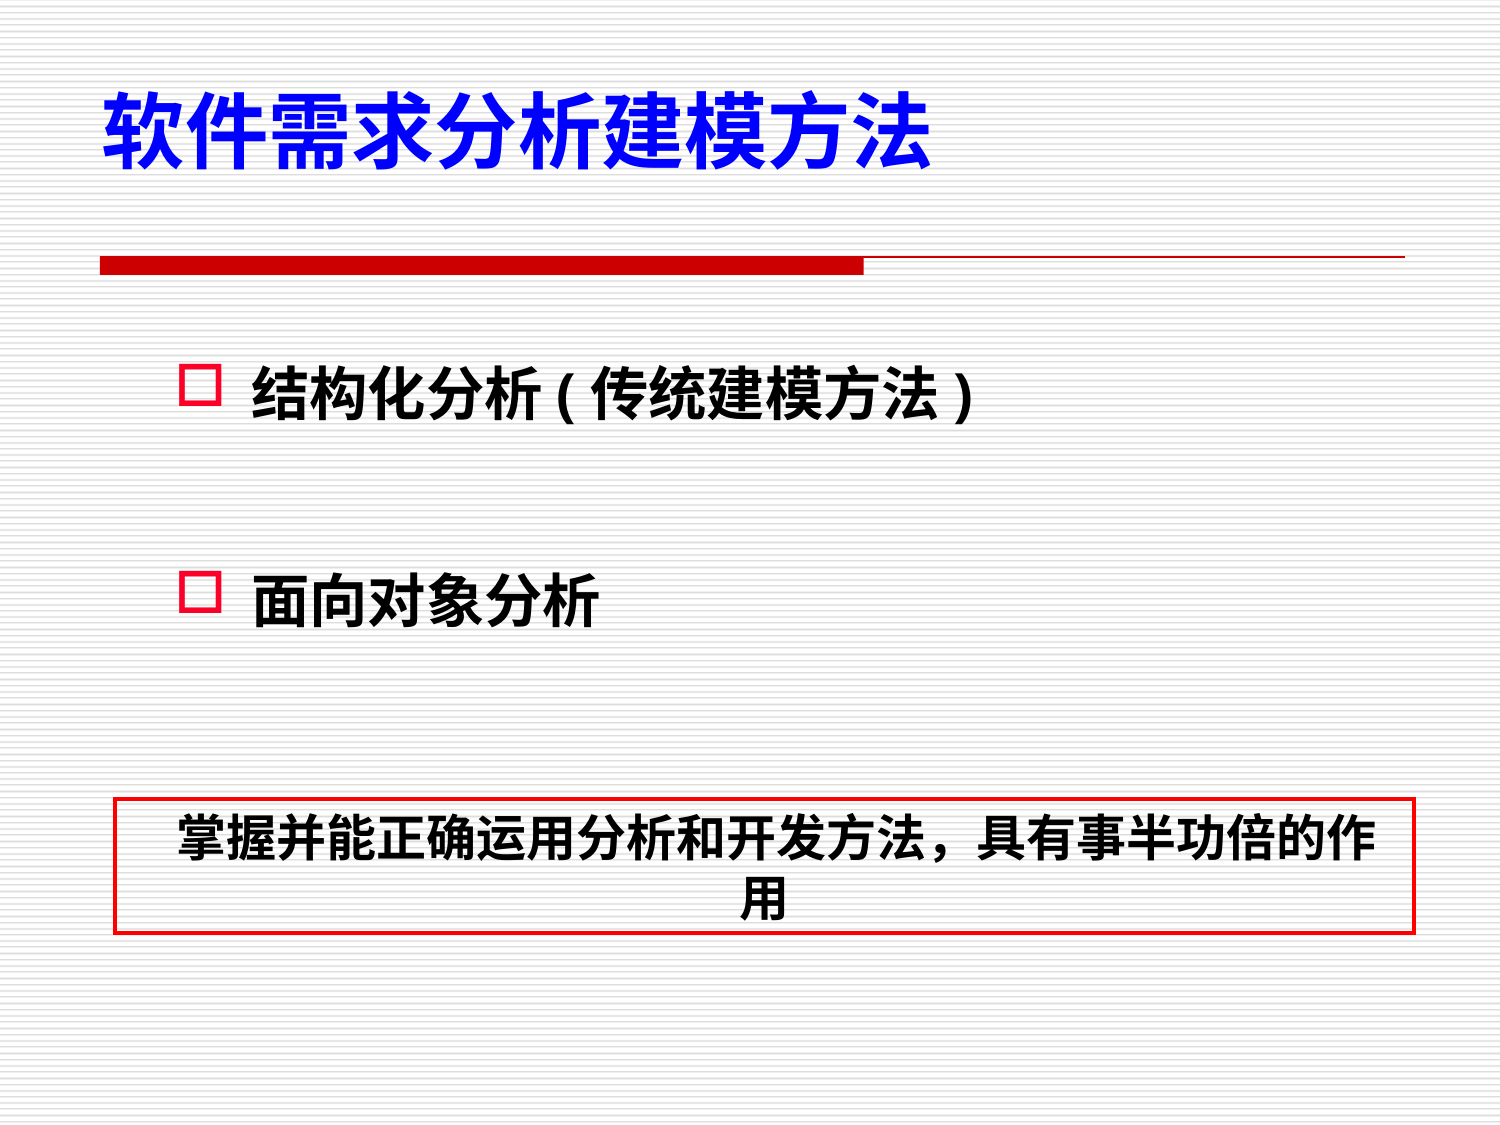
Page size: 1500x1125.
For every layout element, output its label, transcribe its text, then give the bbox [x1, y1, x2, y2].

text_box 掌握并能正确运用分析和开发方法，具有事半功倍的作用 [115, 798, 1415, 934]
picture [0, 0, 1500, 1125]
text_box 软件需求分析建模方法 [86, 53, 1341, 207]
text_box 结构化分析(传统建模方法) 面向对象分析 [159, 349, 1393, 718]
